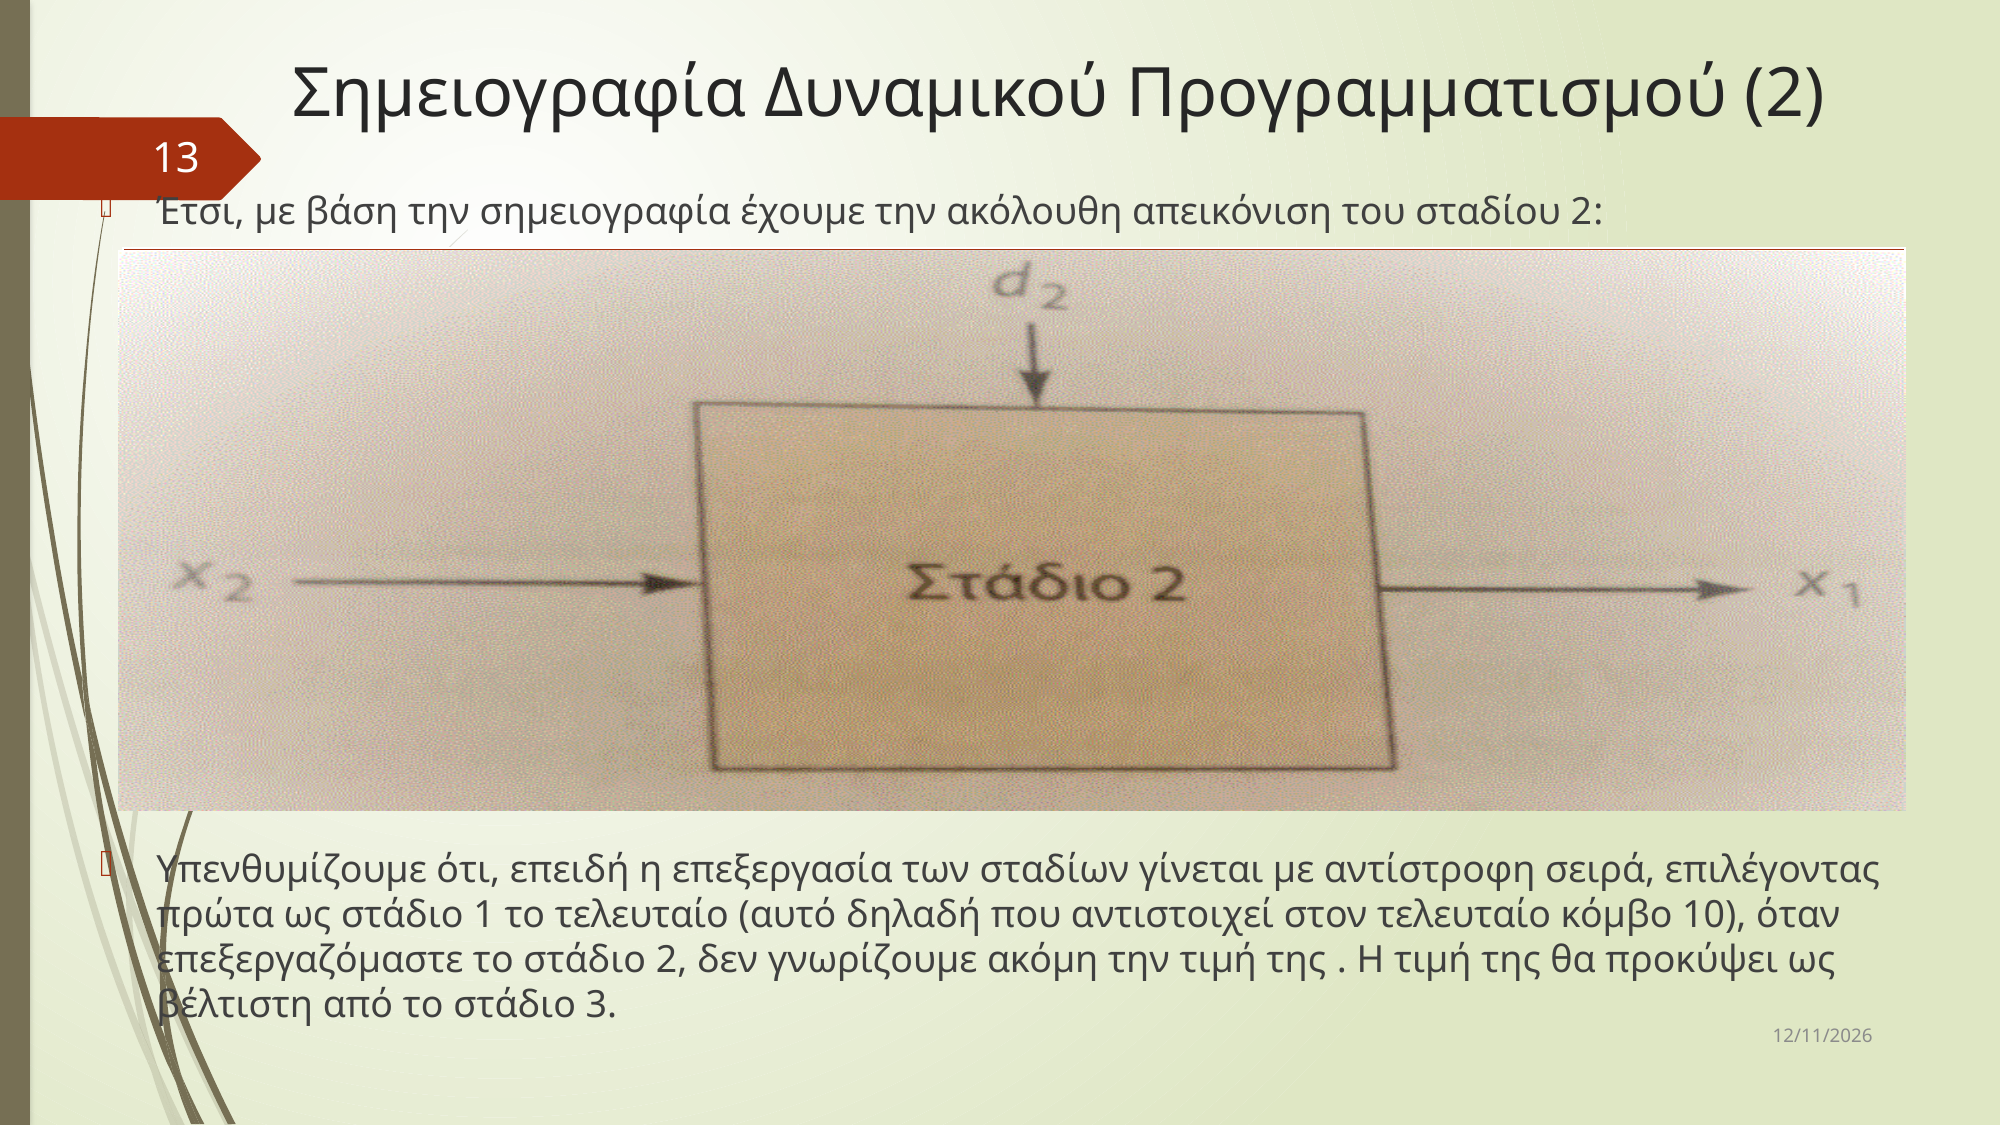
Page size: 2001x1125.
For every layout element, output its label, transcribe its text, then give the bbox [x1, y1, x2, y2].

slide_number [1699, 1005, 1888, 1067]
picture [118, 250, 1906, 811]
slide_number 13 [87, 129, 216, 190]
title Σημειογραφία Δυναμικού Προγραμματισμού (2) [277, 40, 1928, 157]
